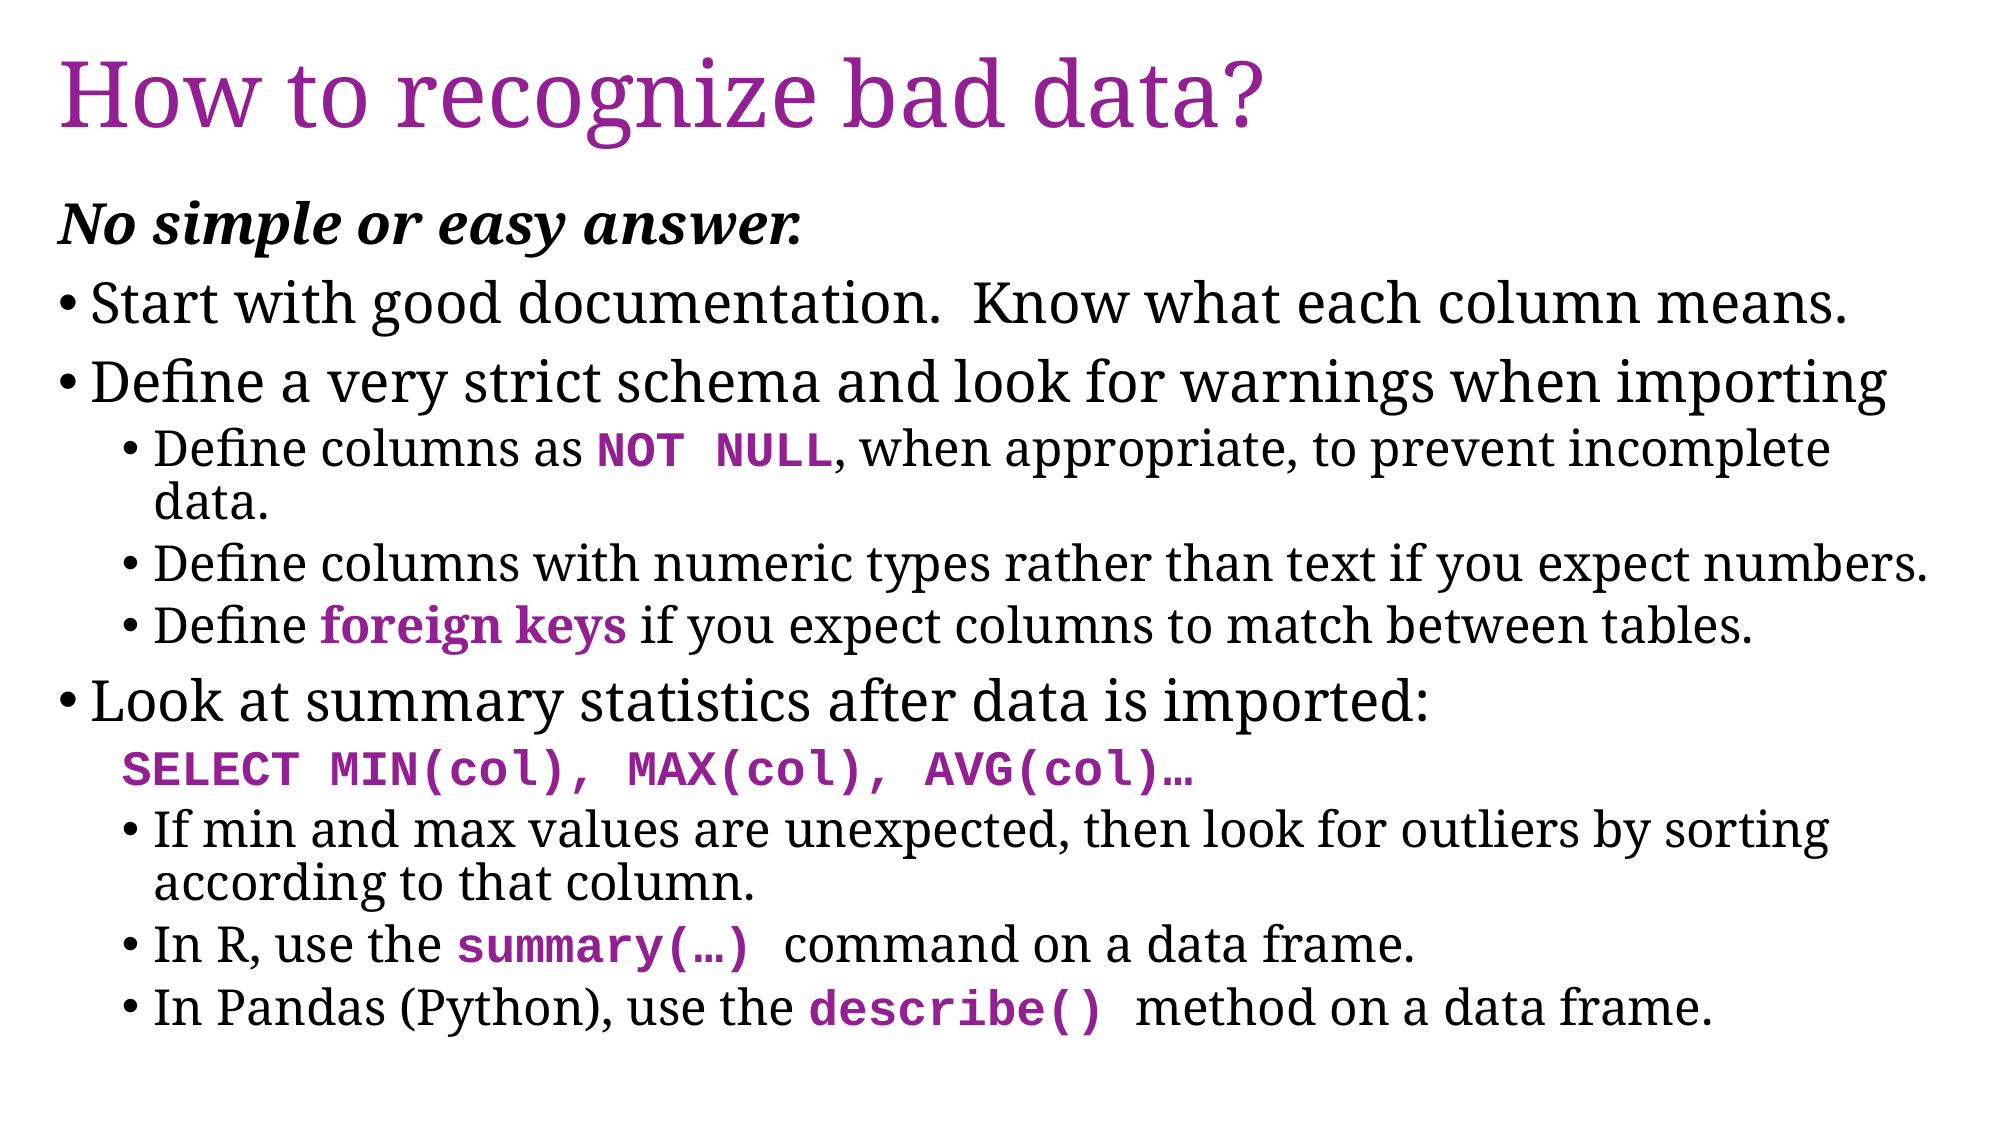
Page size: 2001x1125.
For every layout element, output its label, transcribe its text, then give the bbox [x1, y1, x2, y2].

title How to recognize bad data? [43, 25, 1953, 171]
list No simple or easy answer. Start with good documentation. Know what each column means. Define a very strict schema and look for warnings when importing Define columns as NOT NULL, when appropriate, to prevent incomplete data. Define columns with numeric types rather than text if you expect numbers. Define foreign keys if you expect columns to match between tables. Look at summary statistics after data is imported: SELECT MIN(col), MAX(col), AVG(col)… If min and max values are unexpected, then look for outliers by sorting according to that column. In R, use the summary(…) command on a data frame. In Pandas (Python), use the describe() method on a data frame. [43, 188, 1953, 1106]
